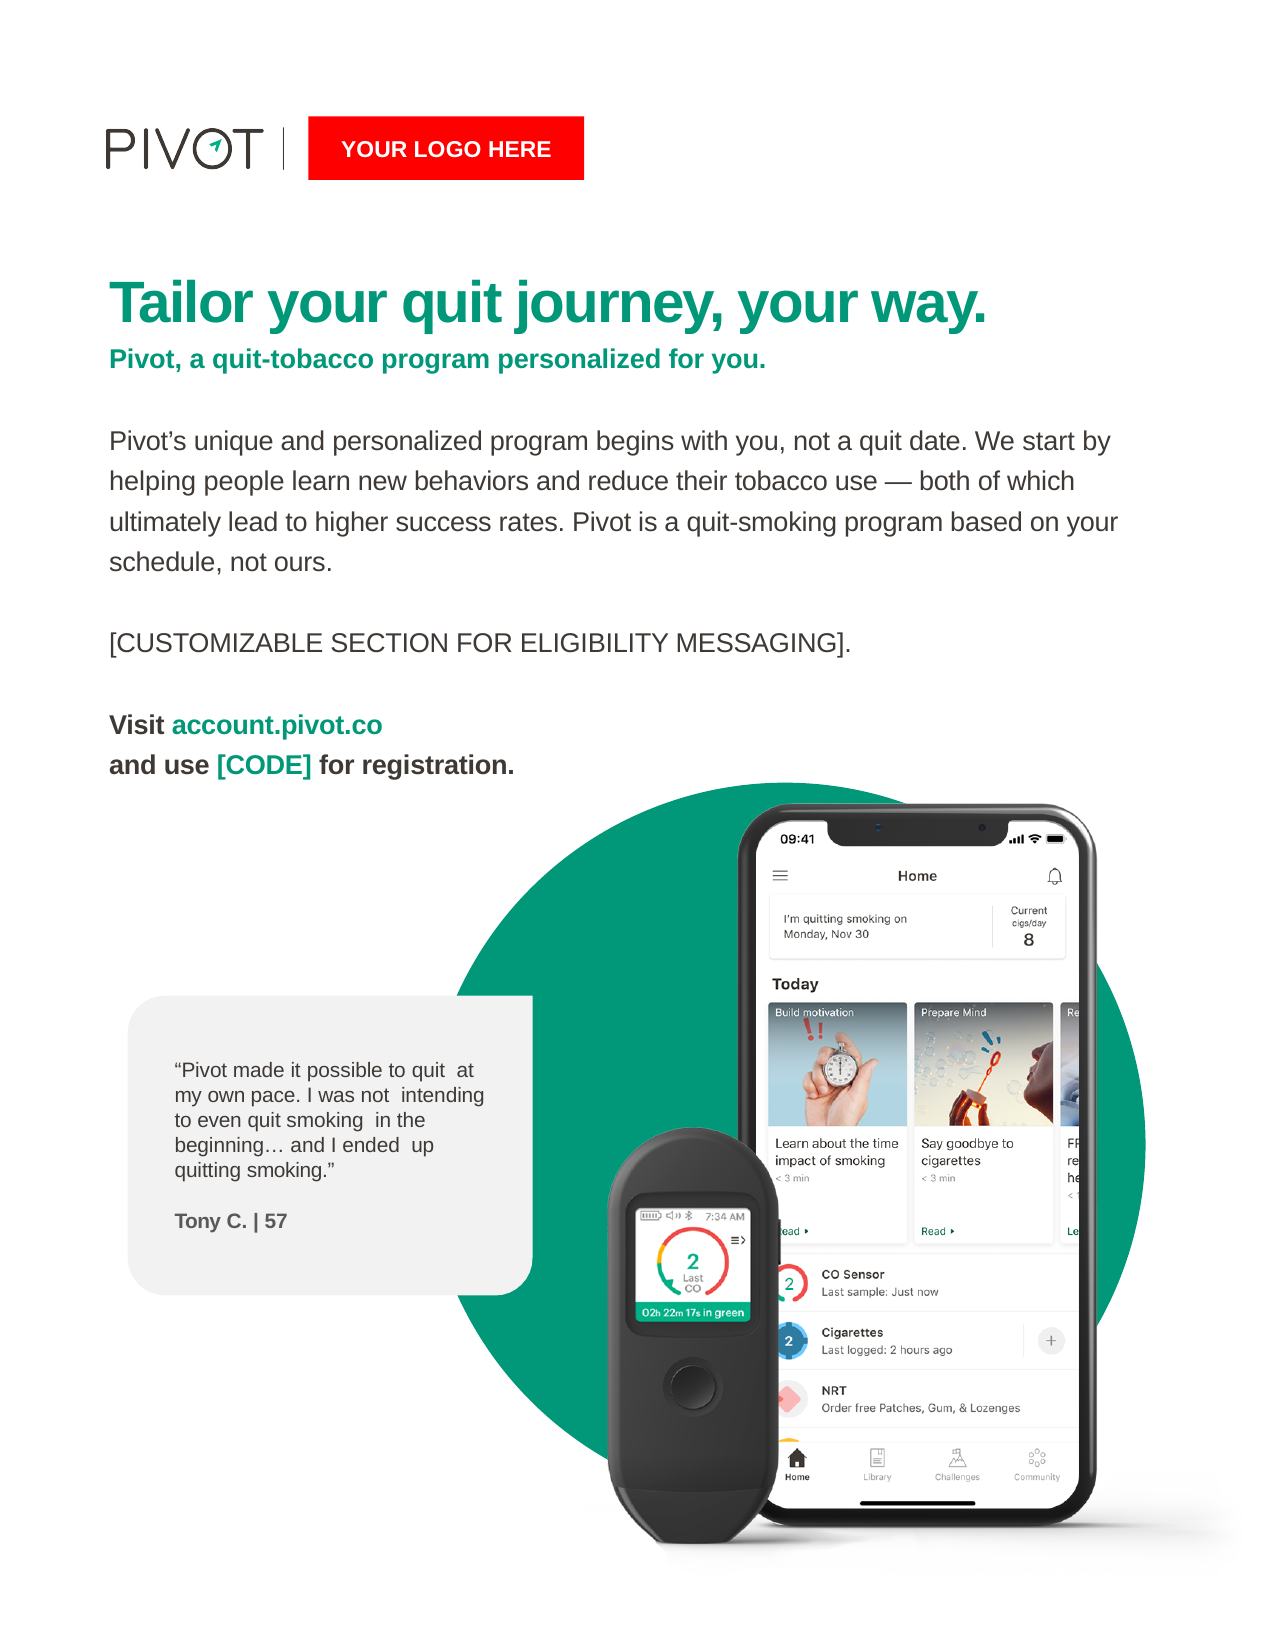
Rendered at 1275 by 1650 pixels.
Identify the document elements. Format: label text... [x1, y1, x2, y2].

picture [459, 765, 1275, 1576]
title Tailor your quit journey, your way. Pivot, a quit-tobacco program personalized for you. Pivot’s unique and personalized program begins with you, not a quit date. We start by helping people learn new behaviors and reduce their tobacco use — both of which ultimately lead to higher success rates. Pivot is a quit-smoking program based on your schedule, not ours. [CUSTOMIZABLE SECTION FOR ELIGIBILITY MESSAGING]. Visit account.pivot.co and use [CODE] for registration. [107, 240, 1145, 781]
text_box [127, 995, 454, 1296]
picture [106, 127, 285, 170]
text_box YOUR LOGO HERE [306, 114, 586, 182]
